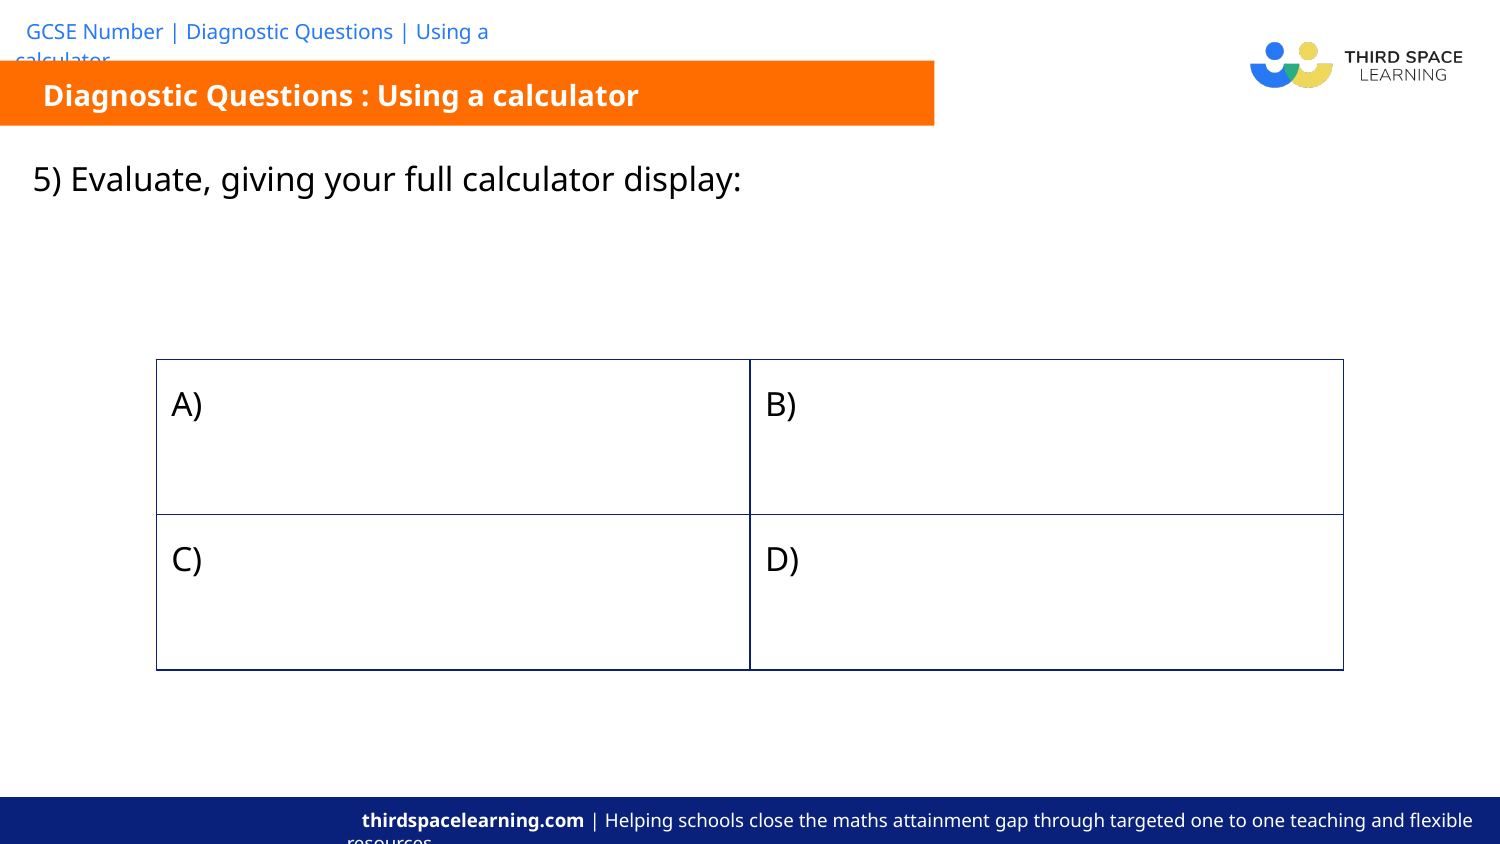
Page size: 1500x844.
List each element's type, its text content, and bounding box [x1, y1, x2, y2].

picture [1250, 33, 1465, 99]
text_box Diagnostic Questions : Using a calculator [27, 61, 778, 127]
